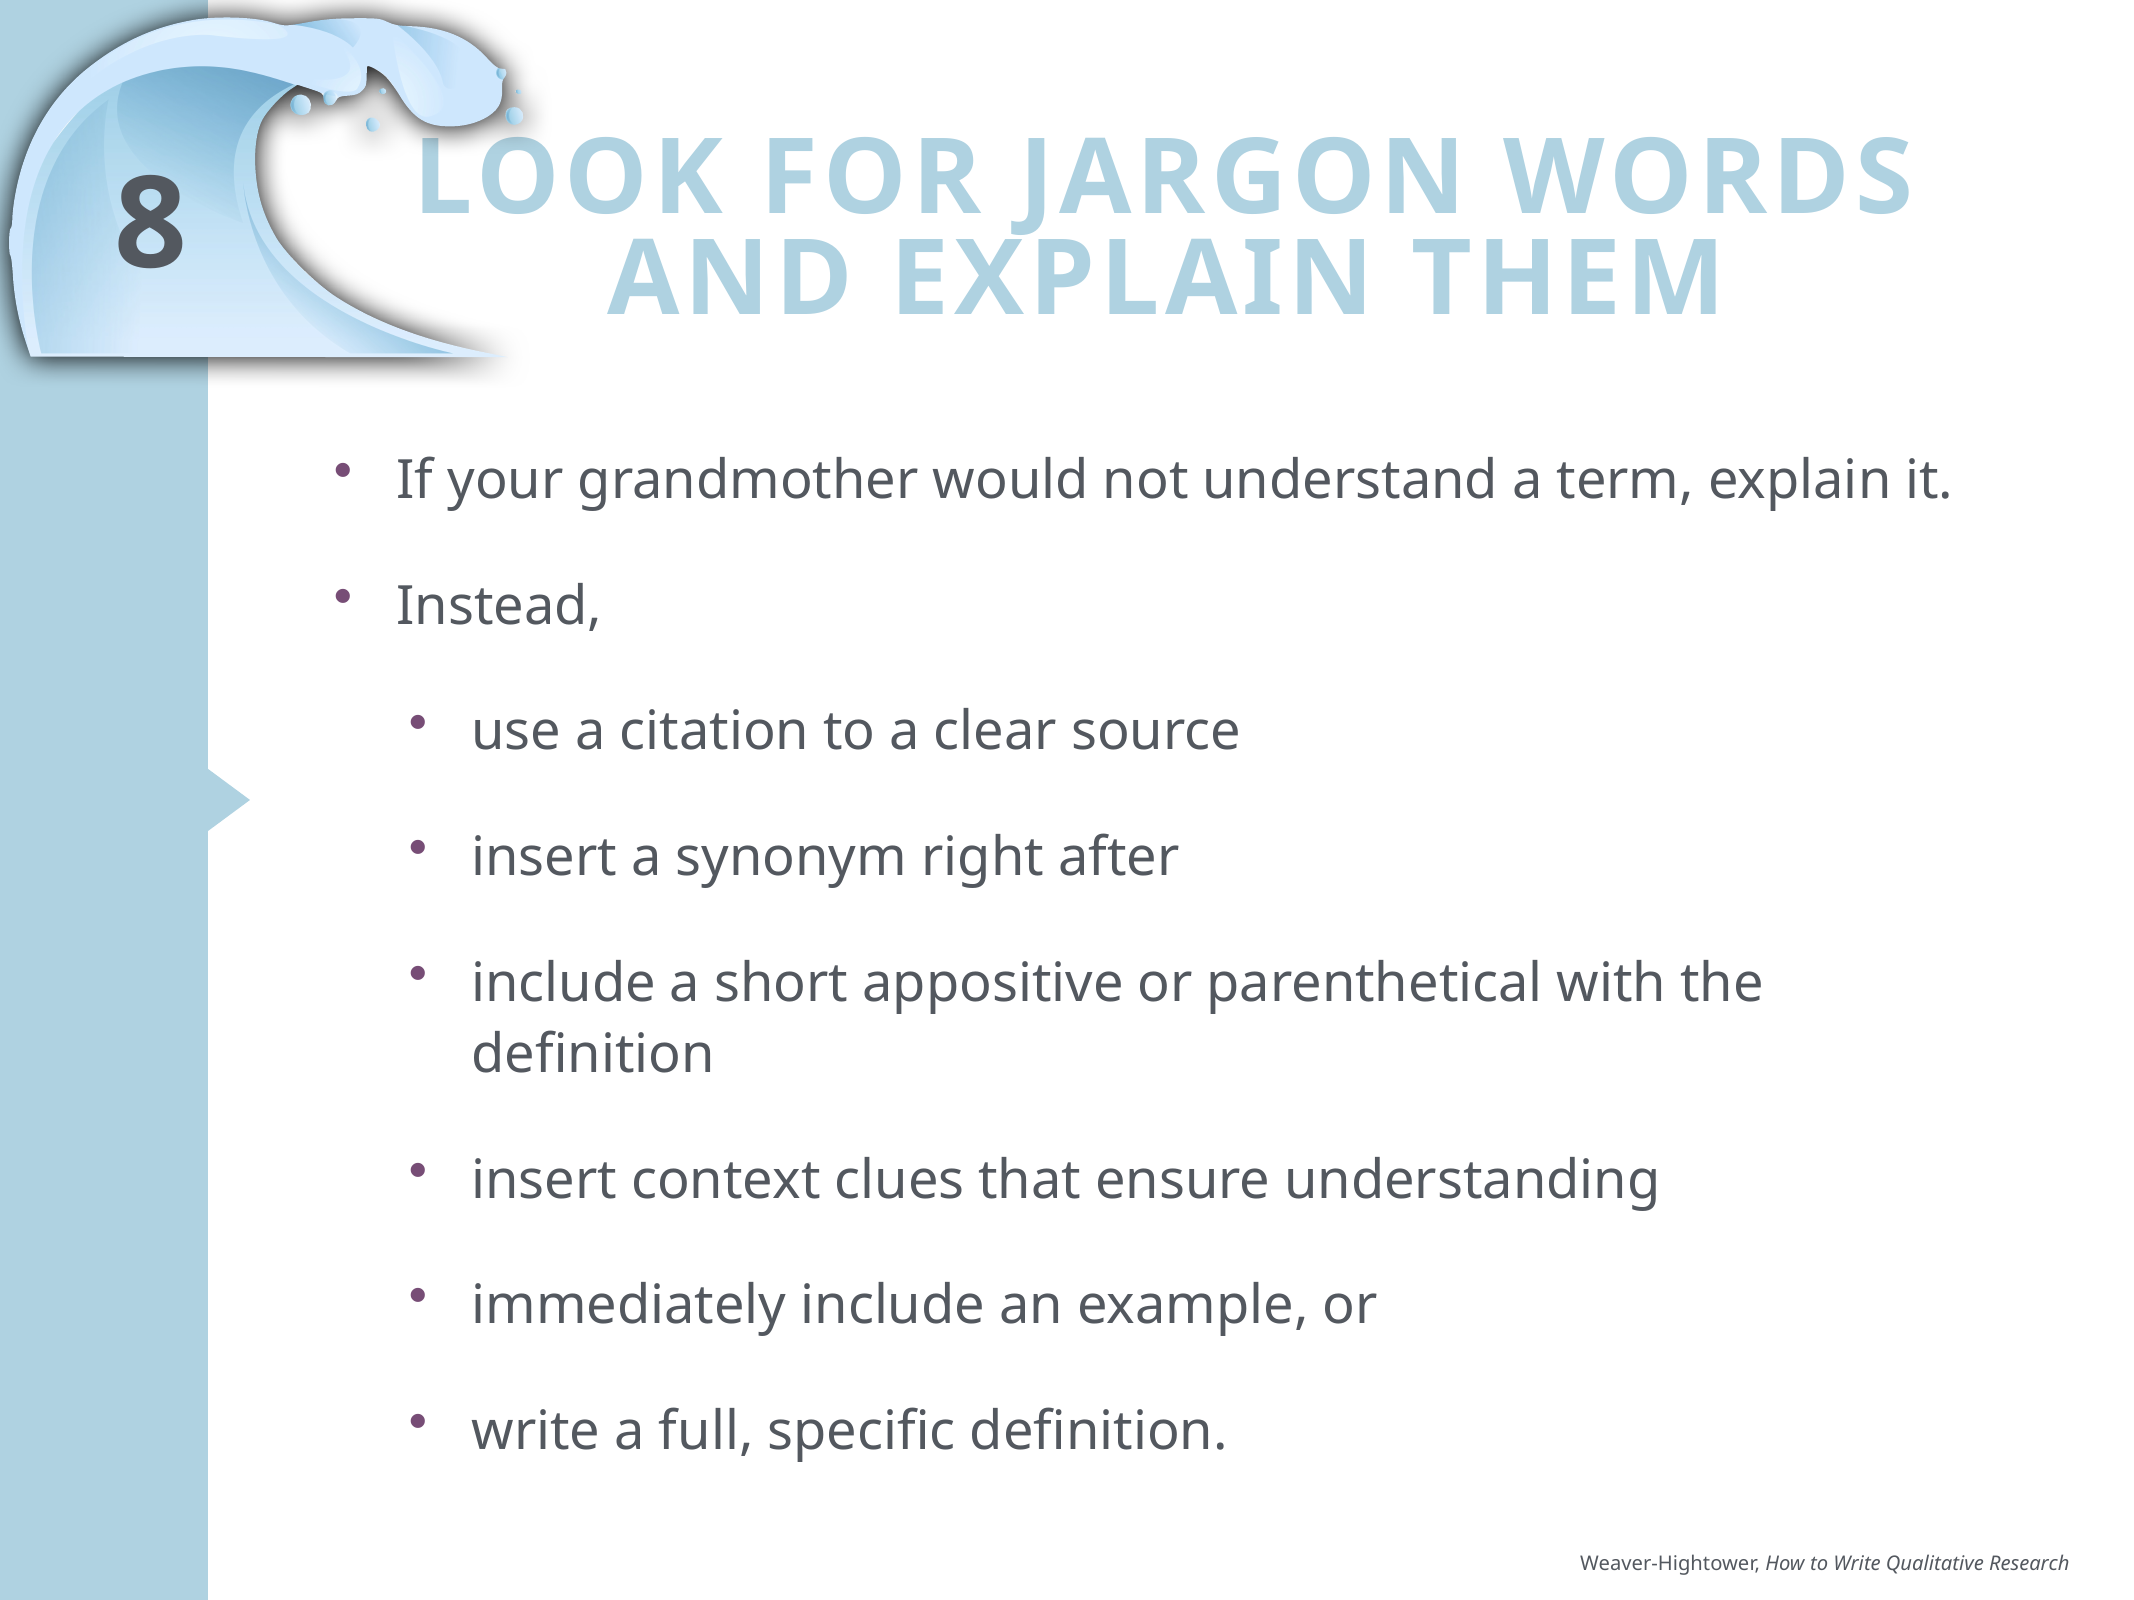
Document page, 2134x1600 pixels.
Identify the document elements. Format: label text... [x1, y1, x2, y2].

list If your grandmother would not understand a term, explain it. Instead, use a citation to a clear source insert a synonym right after include a short appositive or parenthetical with the definition insert context clues that ensure understanding immediately include an example, or write a full, specific definition. [333, 437, 2002, 1597]
picture [8, 17, 524, 358]
title Look for jargon words and explain them [509, 103, 2002, 365]
